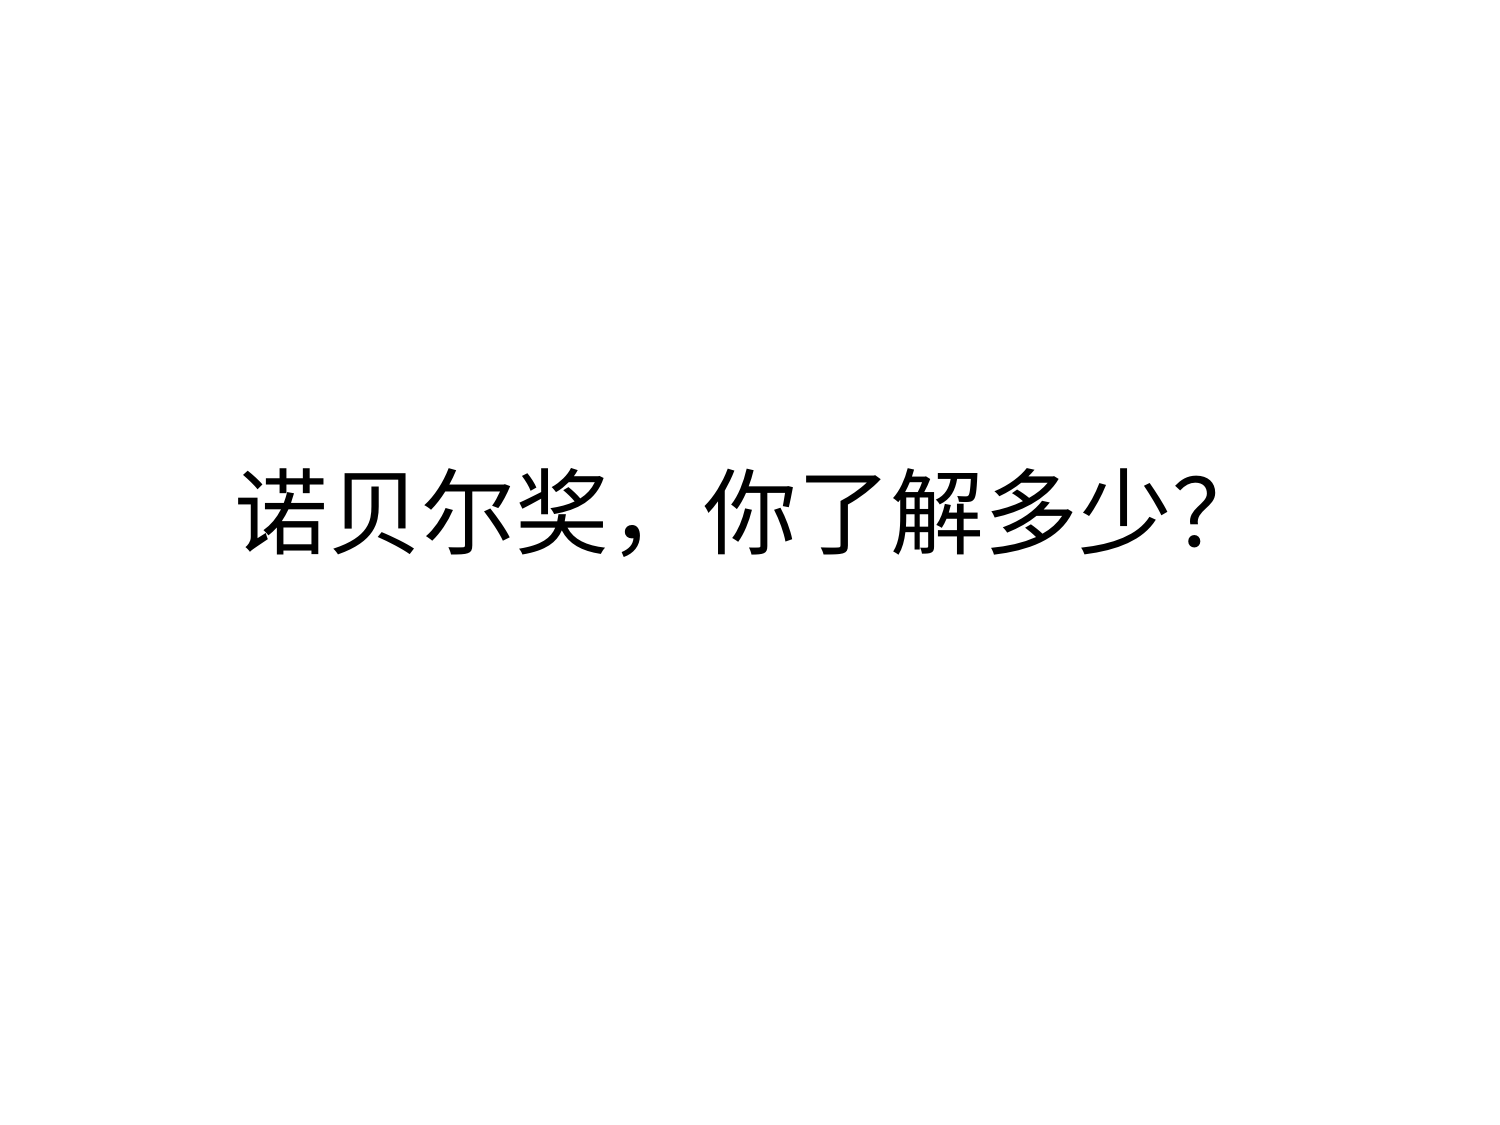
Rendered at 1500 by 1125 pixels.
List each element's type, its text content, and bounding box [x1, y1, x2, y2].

title 诺贝尔奖，你了解多少？ [187, 184, 1313, 576]
